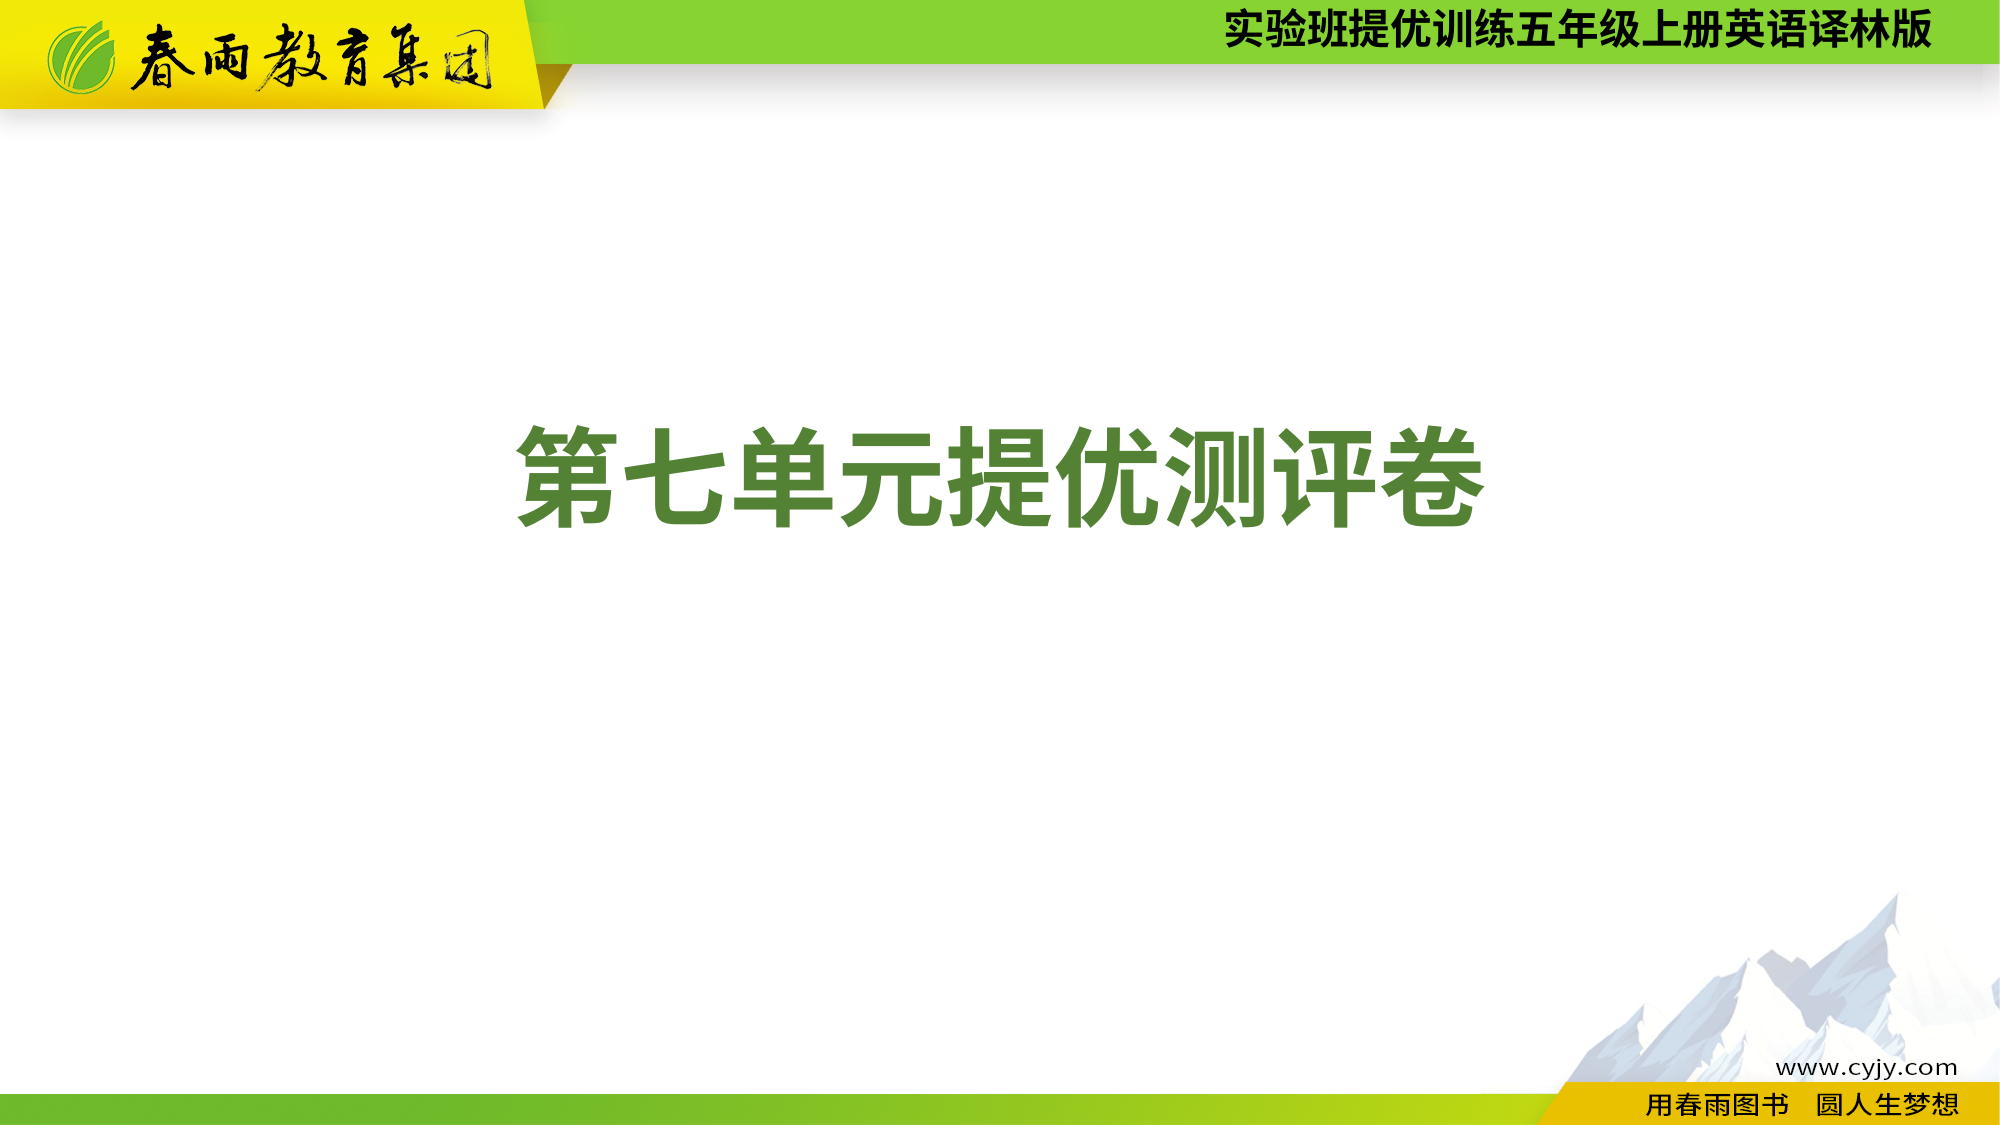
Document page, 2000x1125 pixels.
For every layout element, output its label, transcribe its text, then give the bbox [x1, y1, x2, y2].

text_box 第七单元提优测评卷 [0, 338, 2000, 548]
picture [0, 548, 2000, 1125]
picture [0, 0, 2000, 338]
